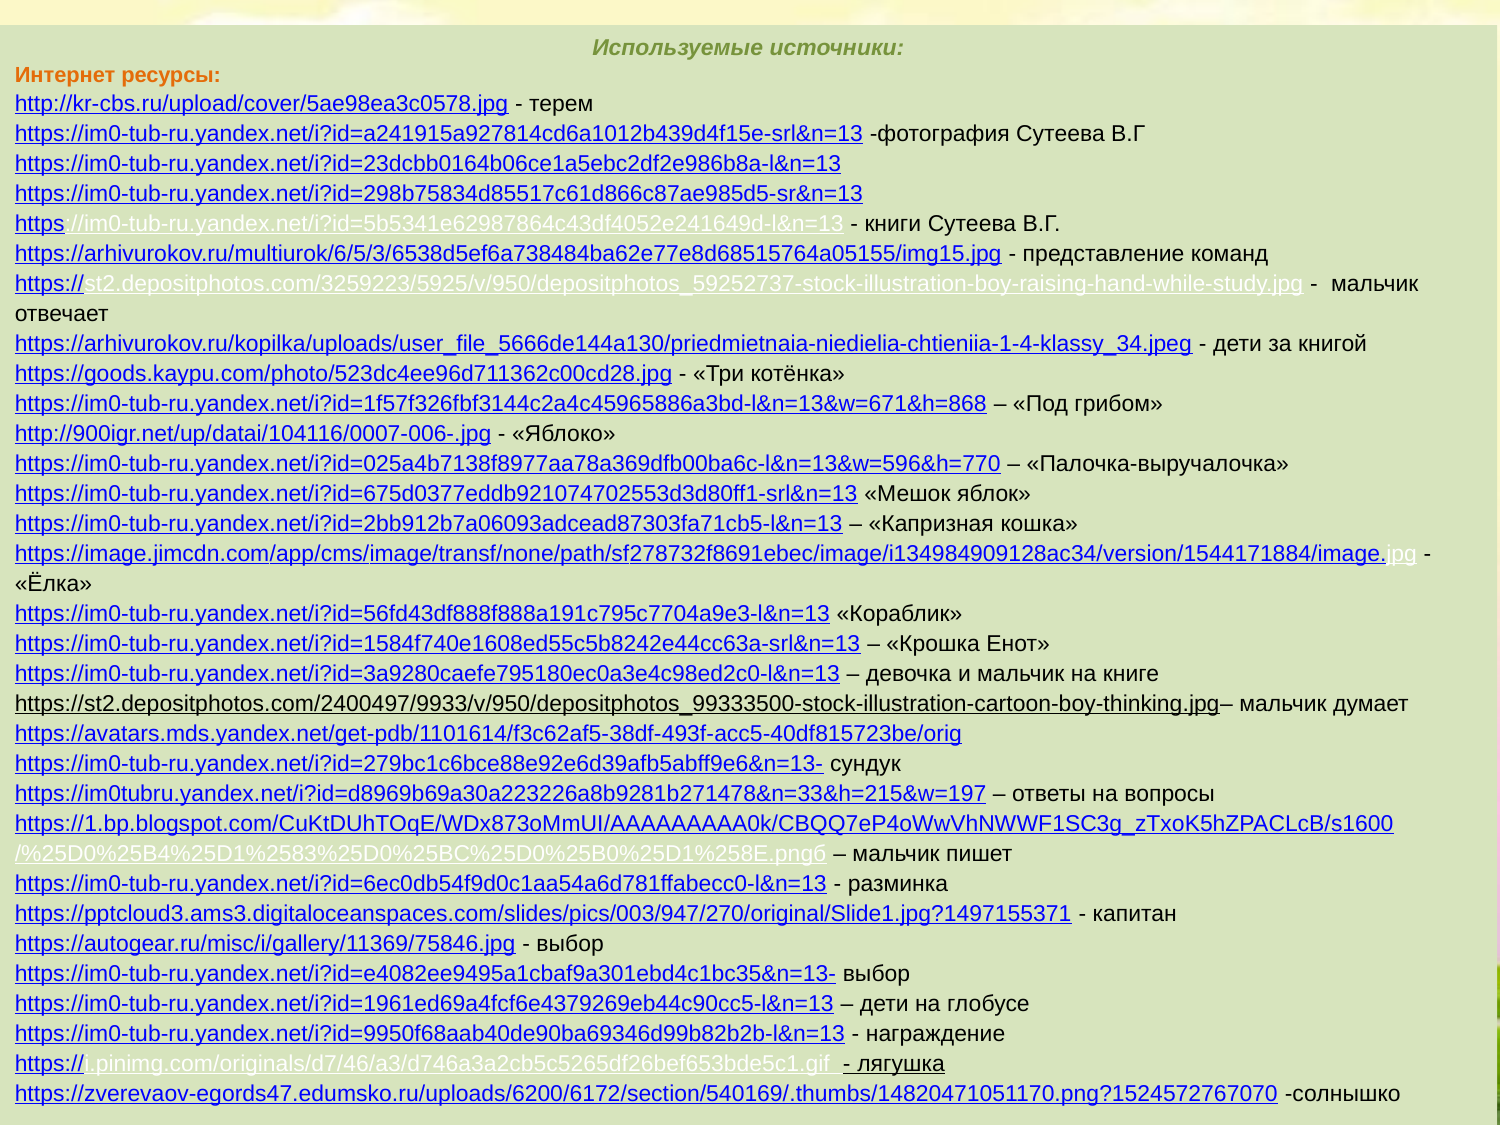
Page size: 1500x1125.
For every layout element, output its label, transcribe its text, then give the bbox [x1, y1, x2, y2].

picture [0, 0, 1500, 1125]
text_box Используемые источники: Интернет ресурсы: http://kr-cbs.ru/upload/cover/5ae98ea3c0578.jpg - терем https://im0-tub-ru.yandex.net/i?id=a241915a927814cd6a1012b439d4f15e-srl&n=13 -фотография Сутеева В.Г https://im0-tub-ru.yandex.net/i?id=23dcbb0164b06ce1a5ebc2df2e986b8a-l&n=13 https://im0-tub-ru.yandex.net/i?id=298b75834d85517c61d866c87ae985d5-sr&n=13 https://im0-tub-ru.yandex.net/i?id=5b5341e62987864c43df4052e241649d-l&n=13 - книги Сутеева В.Г. https://arhivurokov.ru/multiurok/6/5/3/6538d5ef6a738484ba62e77e8d68515764a05155/img15.jpg - представление команд https://st2.depositphotos.com/3259223/5925/v/950/depositphotos_59252737-stock-illustration-boy-raising-hand-while-study.jpg - мальчик отвечает https://arhivurokov.ru/kopilka/uploads/user_file_5666de144a130/priedmietnaia-niedielia-chtieniia-1-4-klassy_34.jpeg - дети за книгой https://goods.kaypu.com/photo/523dc4ee96d711362c00cd28.jpg - «Три котёнка» https://im0-tub-ru.yandex.net/i?id=1f57f326fbf3144c2a4c45965886a3bd-l&n=13&w=671&h=868 – «Под грибом» http://900igr.net/up/datai/104116/0007-006-.jpg - «Яблоко» https://im0-tub-ru.yandex.net/i?id=025a4b7138f8977aa78a369dfb00ba6c-l&n=13&w=596&h=770 – «Палочка-выручалочка» https://im0-tub-ru.yandex.net/i?id=675d0377eddb921074702553d3d80ff1-srl&n=13 «Мешок яблок» https://im0-tub-ru.yandex.net/i?id=2bb912b7a06093adcead87303fa71cb5-l&n=13 – «Капризная кошка» https://image.jimcdn.com/app/cms/image/transf/none/path/sf278732f8691ebec/image/i134984909128ac34/version/1544171884/image.jpg - «Ёлка» https://im0-tub-ru.yandex.net/i?id=56fd43df888f888a191c795c7704a9e3-l&n=13 «Кораблик» https://im0-tub-ru.yandex.net/i?id=1584f740e1608ed55c5b8242e44cc63a-srl&n=13 – «Крошка Енот» https://im0-tub-ru.yandex.net/i?id=3a9280caefe795180ec0a3e4c98ed2c0-l&n=13 – девочка и мальчик на книге https://st2.depositphotos.com/2400497/9933/v/950/depositphotos_99333500-stock-illustration-cartoon-boy-thinking.jpg– мальчик думает https://avatars.mds.yandex.net/get-pdb/1101614/f3c62af5-38df-493f-acc5-40df815723be/orig https://im0-tub-ru.yandex.net/i?id=279bc1c6bce88e92e6d39afb5abff9e6&n=13- сундук https://im0tubru.yandex.net/i?id=d8969b69a30a223226a8b9281b271478&n=33&h=215&w=197 – ответы на вопросы https://1.bp.blogspot.com/CuKtDUhTOqE/WDx873oMmUI/AAAAAAAAA0k/CBQQ7eP4oWwVhNWWF1SC3g_zTxoK5hZPACLcB/s1600/%25D0%25B4%25D1%2583%25D0%25BC%25D0%25B0%25D1%258E.pngб – мальчик пишет https://im0-tub-ru.yandex.net/i?id=6ec0db54f9d0c1aa54a6d781ffabecc0-l&n=13 - разминка https://pptcloud3.ams3.digitaloceanspaces.com/slides/pics/003/947/270/original/Slide1.jpg?1497155371 - капитан https://autogear.ru/misc/i/gallery/11369/75846.jpg - выбор https://im0-tub-ru.yandex.net/i?id=e4082ee9495a1cbaf9a301ebd4c1bc35&n=13- выбор https://im0-tub-ru.yandex.net/i?id=1961ed69a4fcf6e4379269eb44c90cc5-l&n=13 – дети на глобусе https://im0-tub-ru.yandex.net/i?id=9950f68aab40de90ba69346d99b82b2b-l&n=13 - награждение https://i.pinimg.com/originals/d7/46/a3/d746a3a2cb5c5265df26bef653bde5c1.gif - лягушка https://zverevaov-egords47.edumsko.ru/uploads/6200/6172/section/540169/.thumbs/14820471051170.png?1524572767070 -солнышко [0, 25, 1498, 1125]
